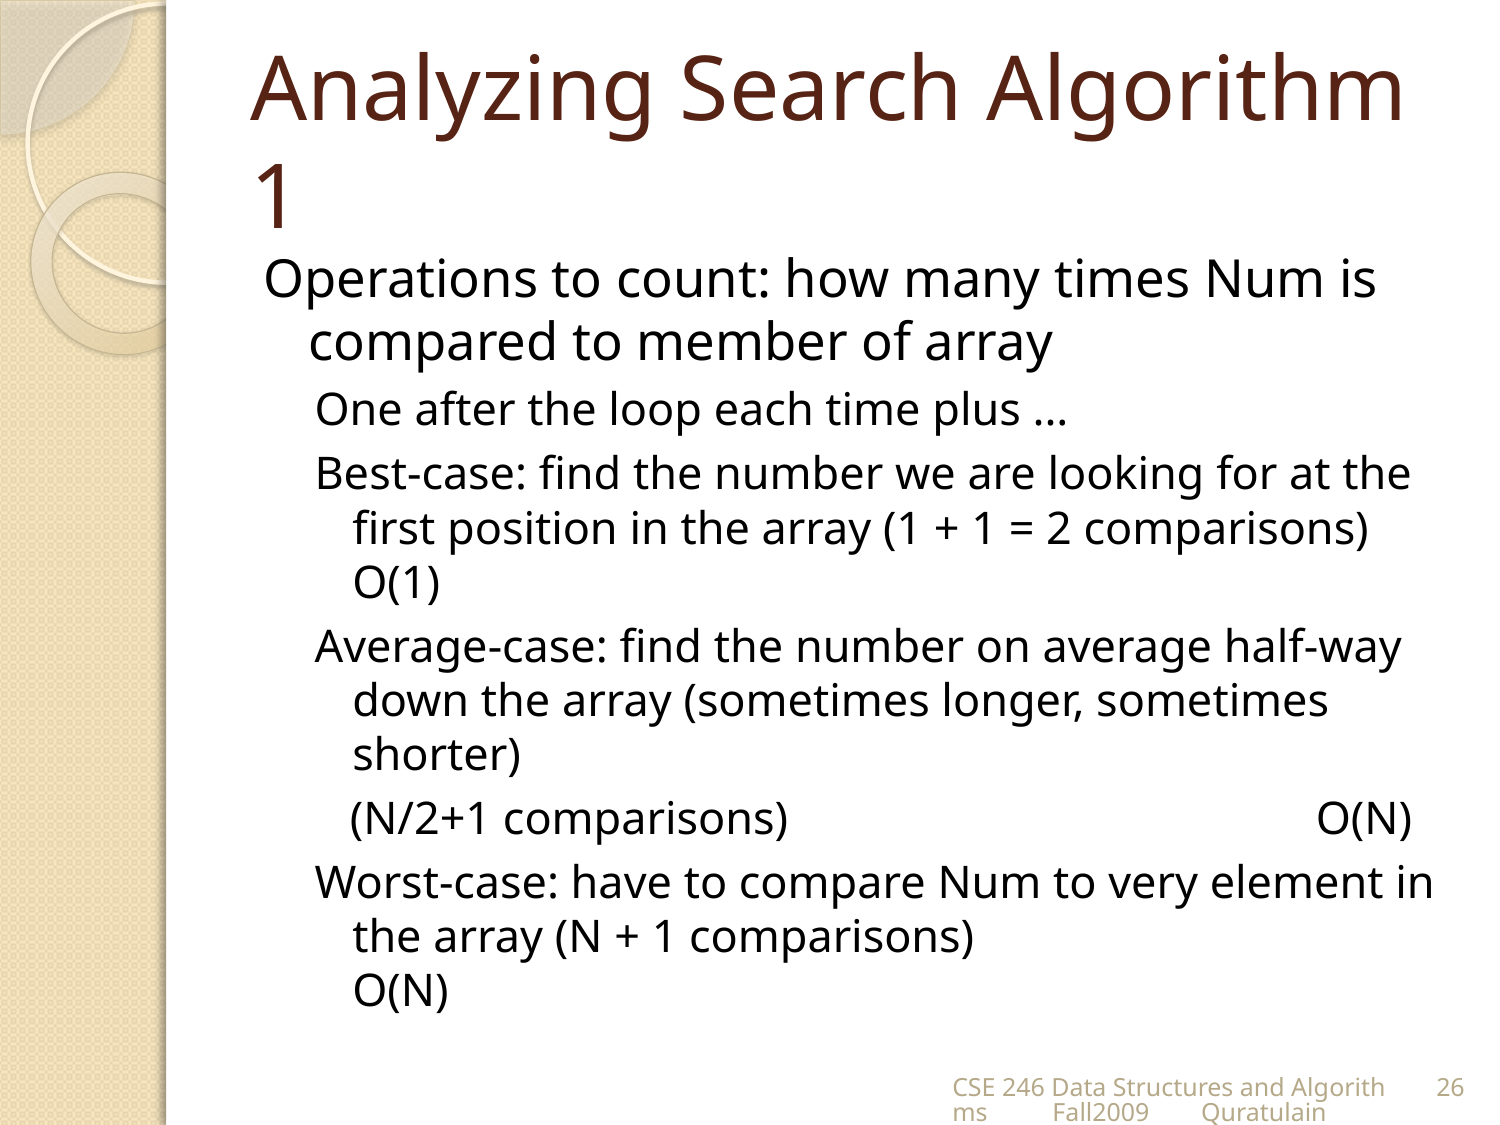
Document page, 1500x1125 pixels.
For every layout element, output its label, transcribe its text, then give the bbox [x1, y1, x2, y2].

slide_number 26 [1413, 1034, 1488, 1113]
list Operations to count: how many times Num is compared to member of array One after the loop each time plus ... Best-case: find the number we are looking for at the first position in the array (1 + 1 = 2 comparisons) O(1) Average-case: find the number on average half-way down the array (sometimes longer, sometimes shorter) (N/2+1 comparisons) O(N) Worst-case: have to compare Num to very element in the array (N + 1 comparisons) O(N) [235, 237, 1466, 1025]
footer CSE 246 Data Structures and Algorithms Fall2009 Quratulain [937, 1034, 1413, 1113]
title Analyzing Search Algorithm 1 [235, 45, 1466, 233]
